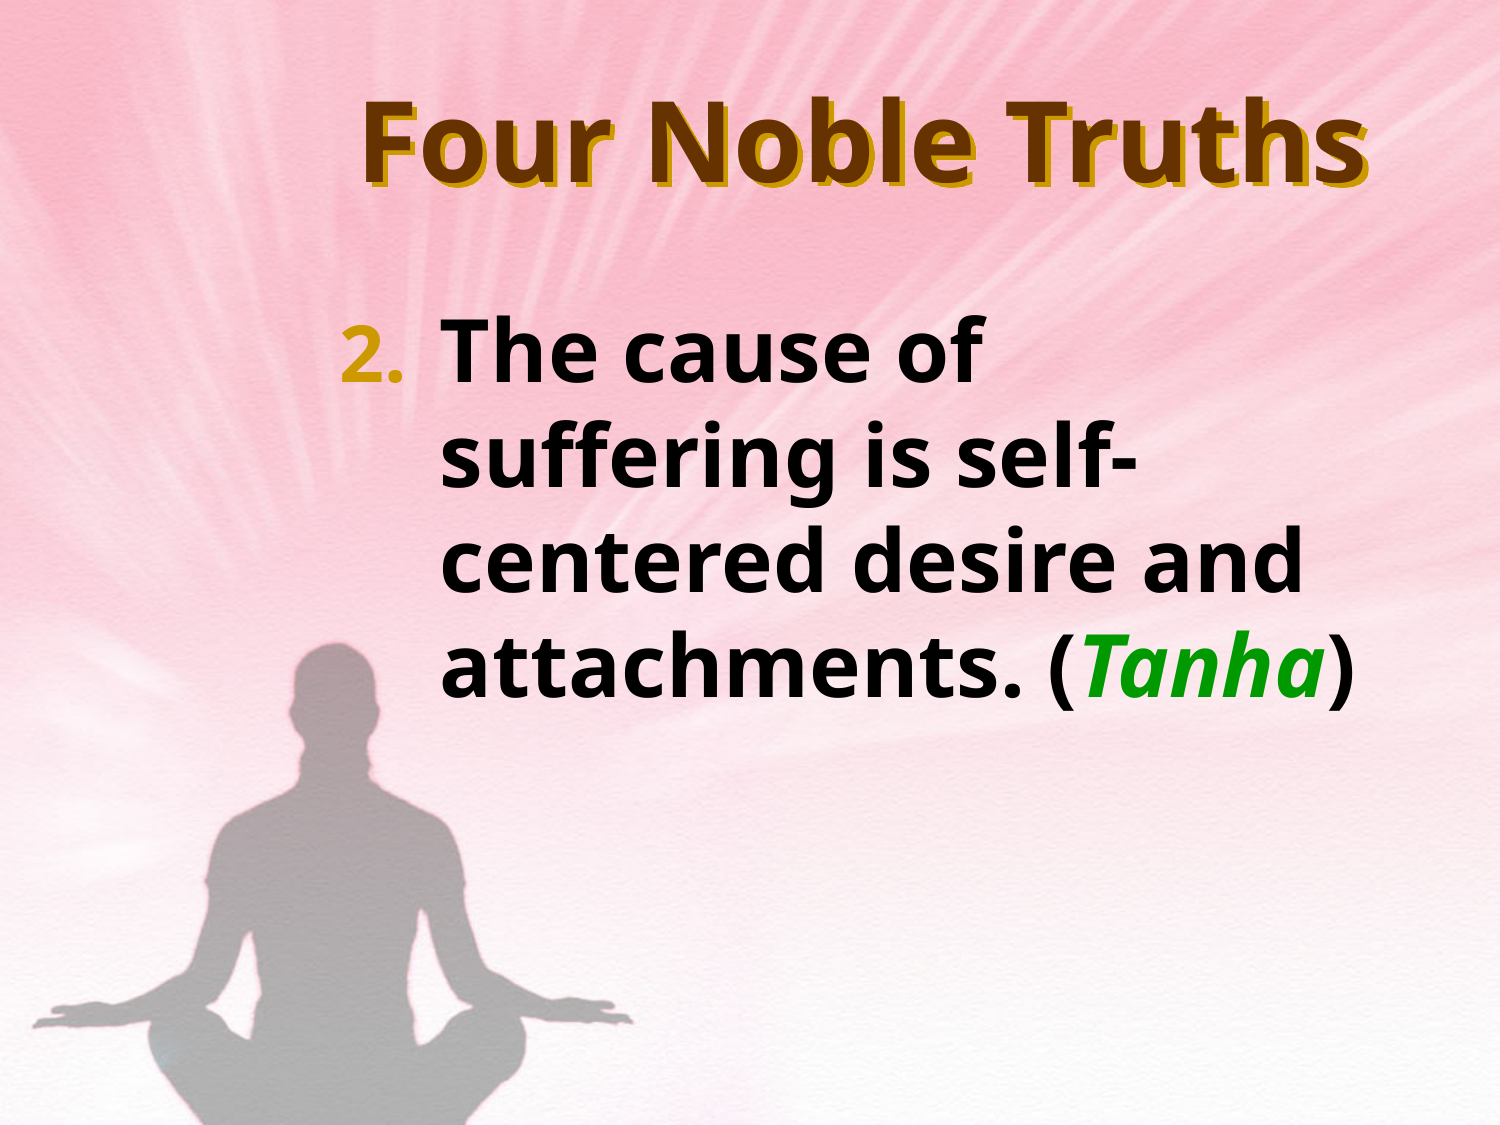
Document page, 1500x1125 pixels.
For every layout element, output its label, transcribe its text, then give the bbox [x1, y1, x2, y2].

text_box The cause of suffering is self-centered desire and attachments. (Tanha) [324, 287, 1413, 763]
text_box Four Noble Truths [275, 62, 1450, 213]
picture [0, 0, 1500, 1125]
